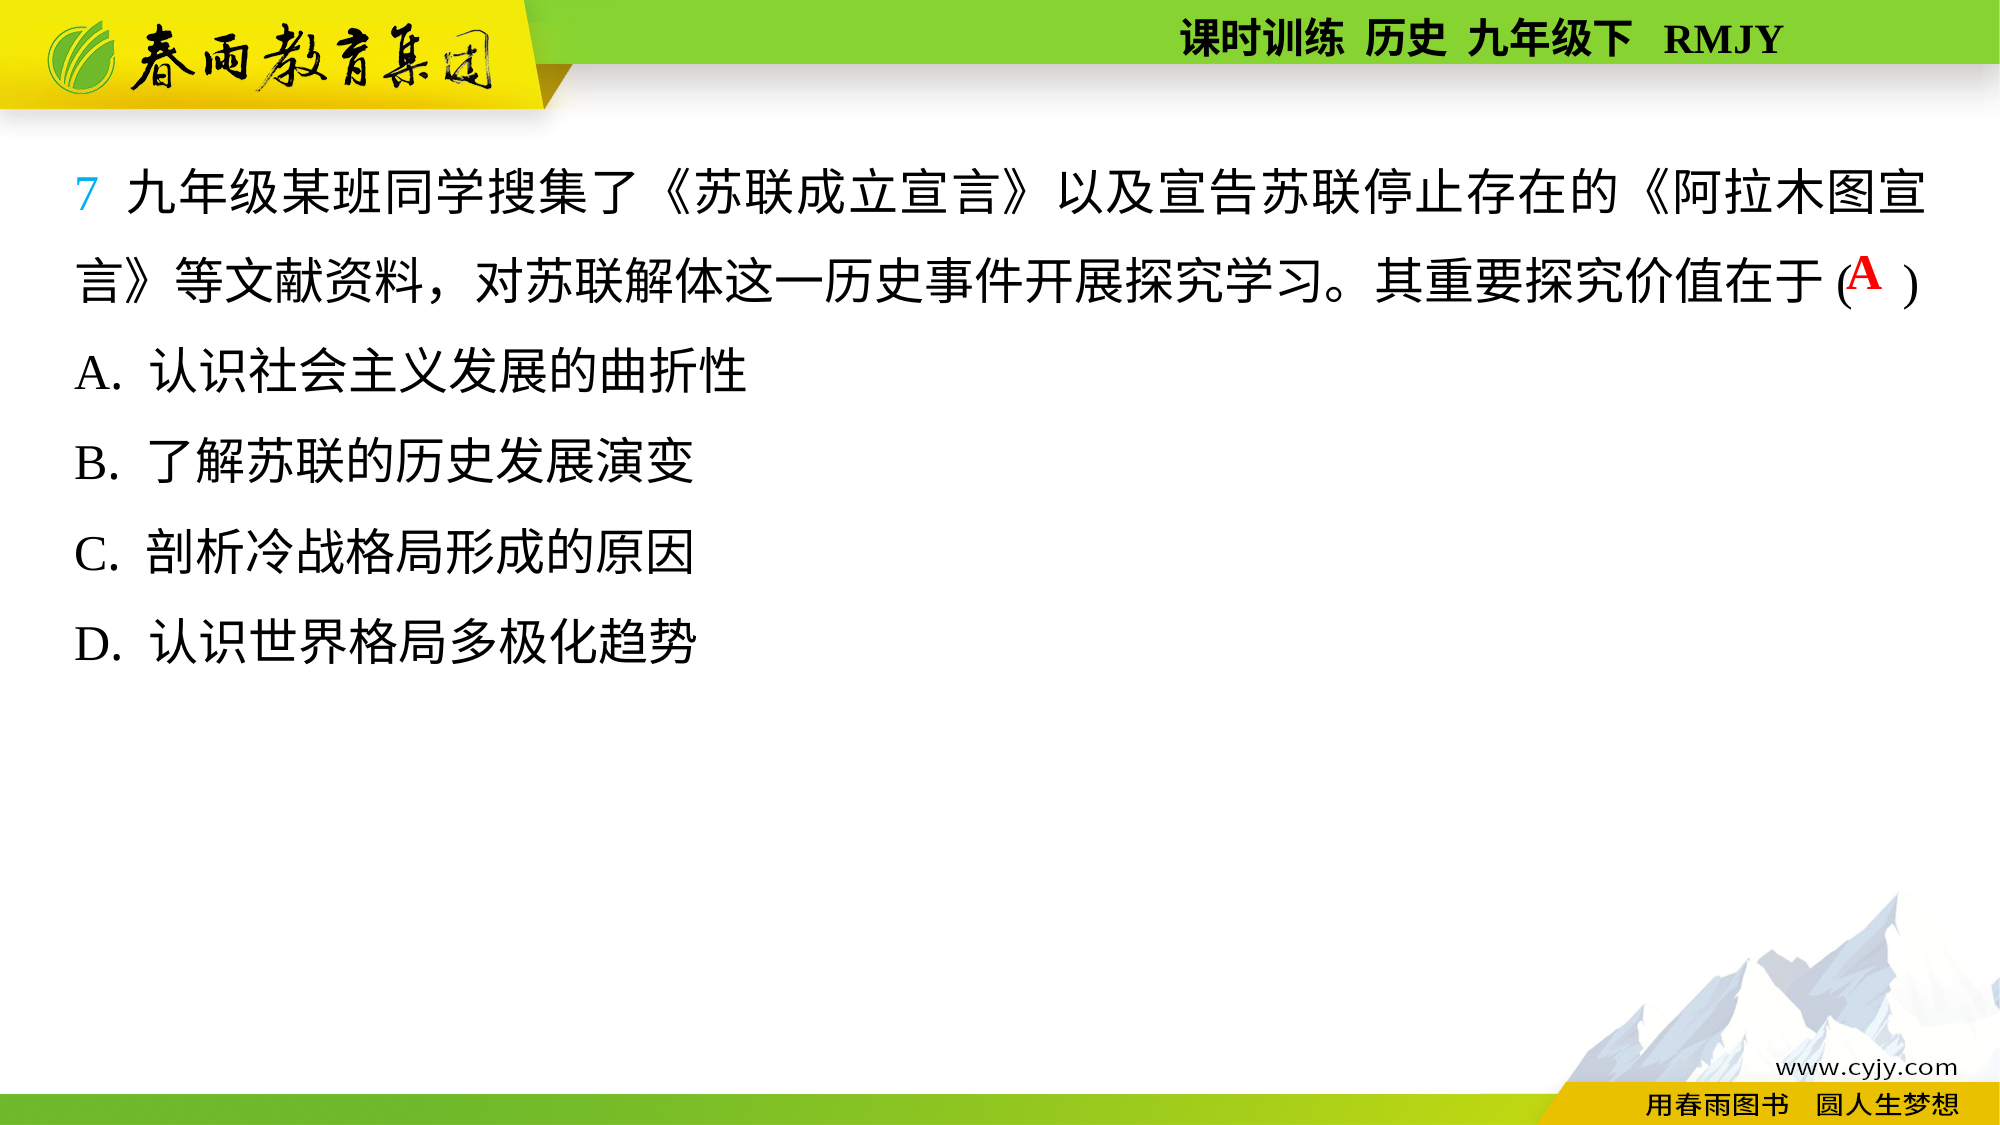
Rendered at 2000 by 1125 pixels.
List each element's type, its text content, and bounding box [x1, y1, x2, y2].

picture [0, 0, 2000, 1125]
list 7 九年级某班同学搜集了《苏联成立宣言》以及宣告苏联停止存在的《阿拉木图宣言》等文献资料，对苏联解体这一历史事件开展探究学习。其重要探究价值在于( ) A. 认识社会主义发展的曲折性 B. 了解苏联的历史发展演变 C. 剖析冷战格局形成的原因 D. 认识世界格局多极化趋势 [59, 122, 1944, 683]
text_box A [1831, 231, 1897, 307]
